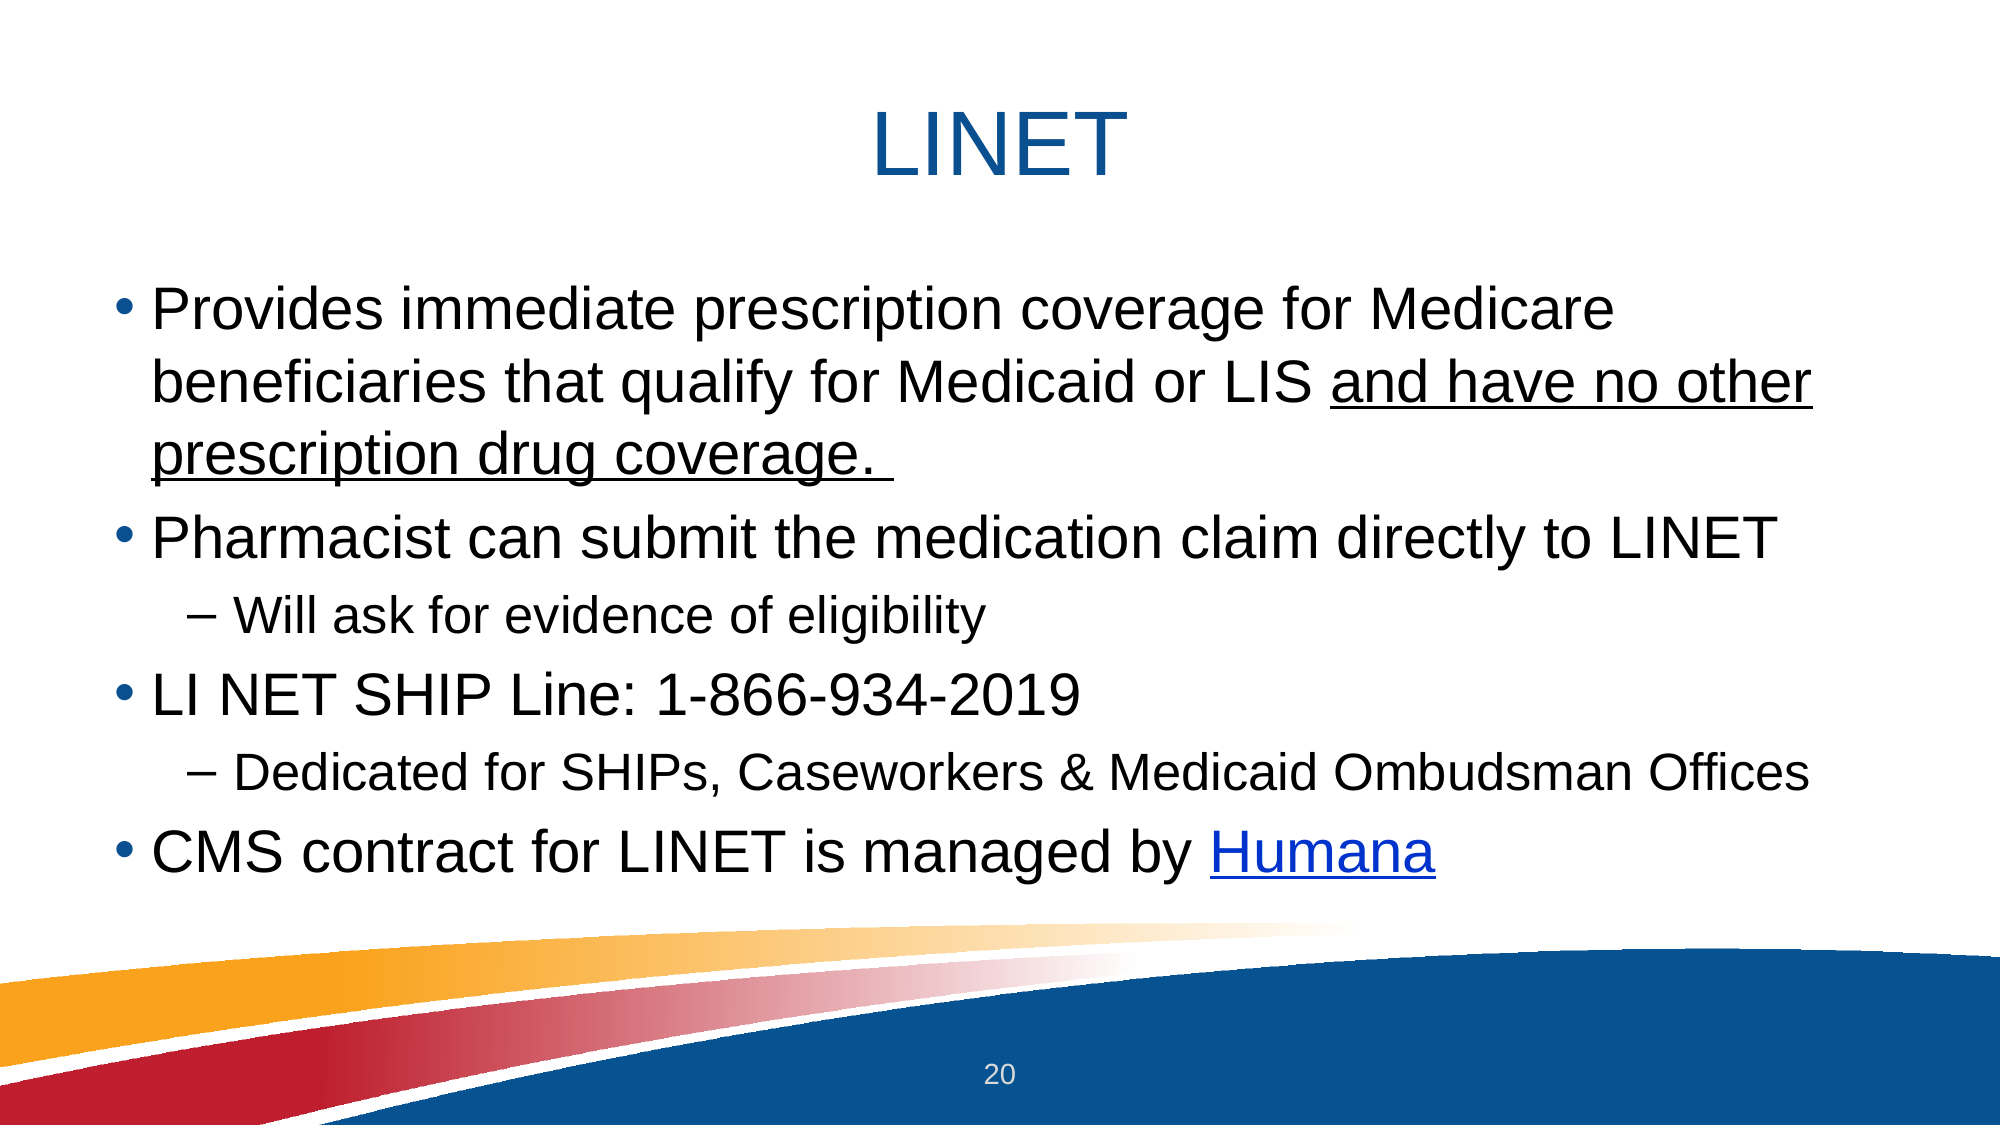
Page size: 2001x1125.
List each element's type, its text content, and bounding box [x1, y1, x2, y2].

slide_number 20 [766, 1042, 1234, 1103]
list Provides immediate prescription coverage for Medicare beneficiaries that qualify for Medicaid or LIS and have no other prescription drug coverage. Pharmacist can submit the medication claim directly to LINET Will ask for evidence of eligibility LI NET SHIP Line: 1-866-934-2019 Dedicated for SHIPs, Caseworkers & Medicaid Ombudsman Offices CMS contract for LINET is managed by Humana [99, 262, 1900, 900]
picture [0, 887, 2000, 1125]
title LINET [99, 45, 1900, 233]
